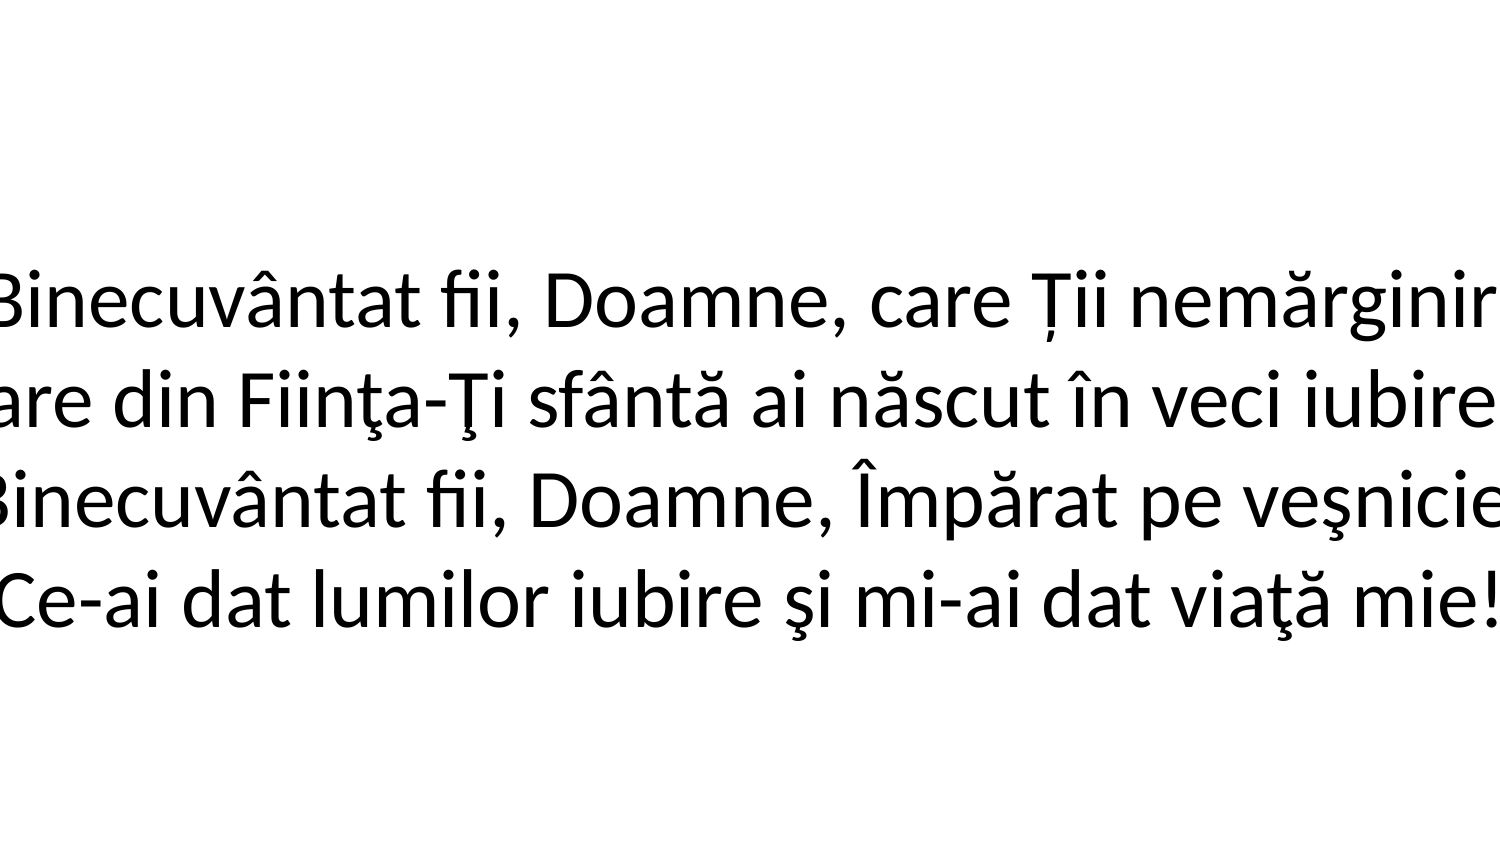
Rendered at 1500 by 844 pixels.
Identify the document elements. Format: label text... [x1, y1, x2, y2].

text_box 1. Binecuvântat fii, Doamne, care Ții nemărginirea, Care din Fiinţa-Ţi sfântă ai născut în veci iubirea. Binecuvântat fii, Doamne, Împărat pe veşnicie, Ce-ai dat lumilor iubire şi mi-ai dat viaţă mie! [0, 192, 1500, 652]
